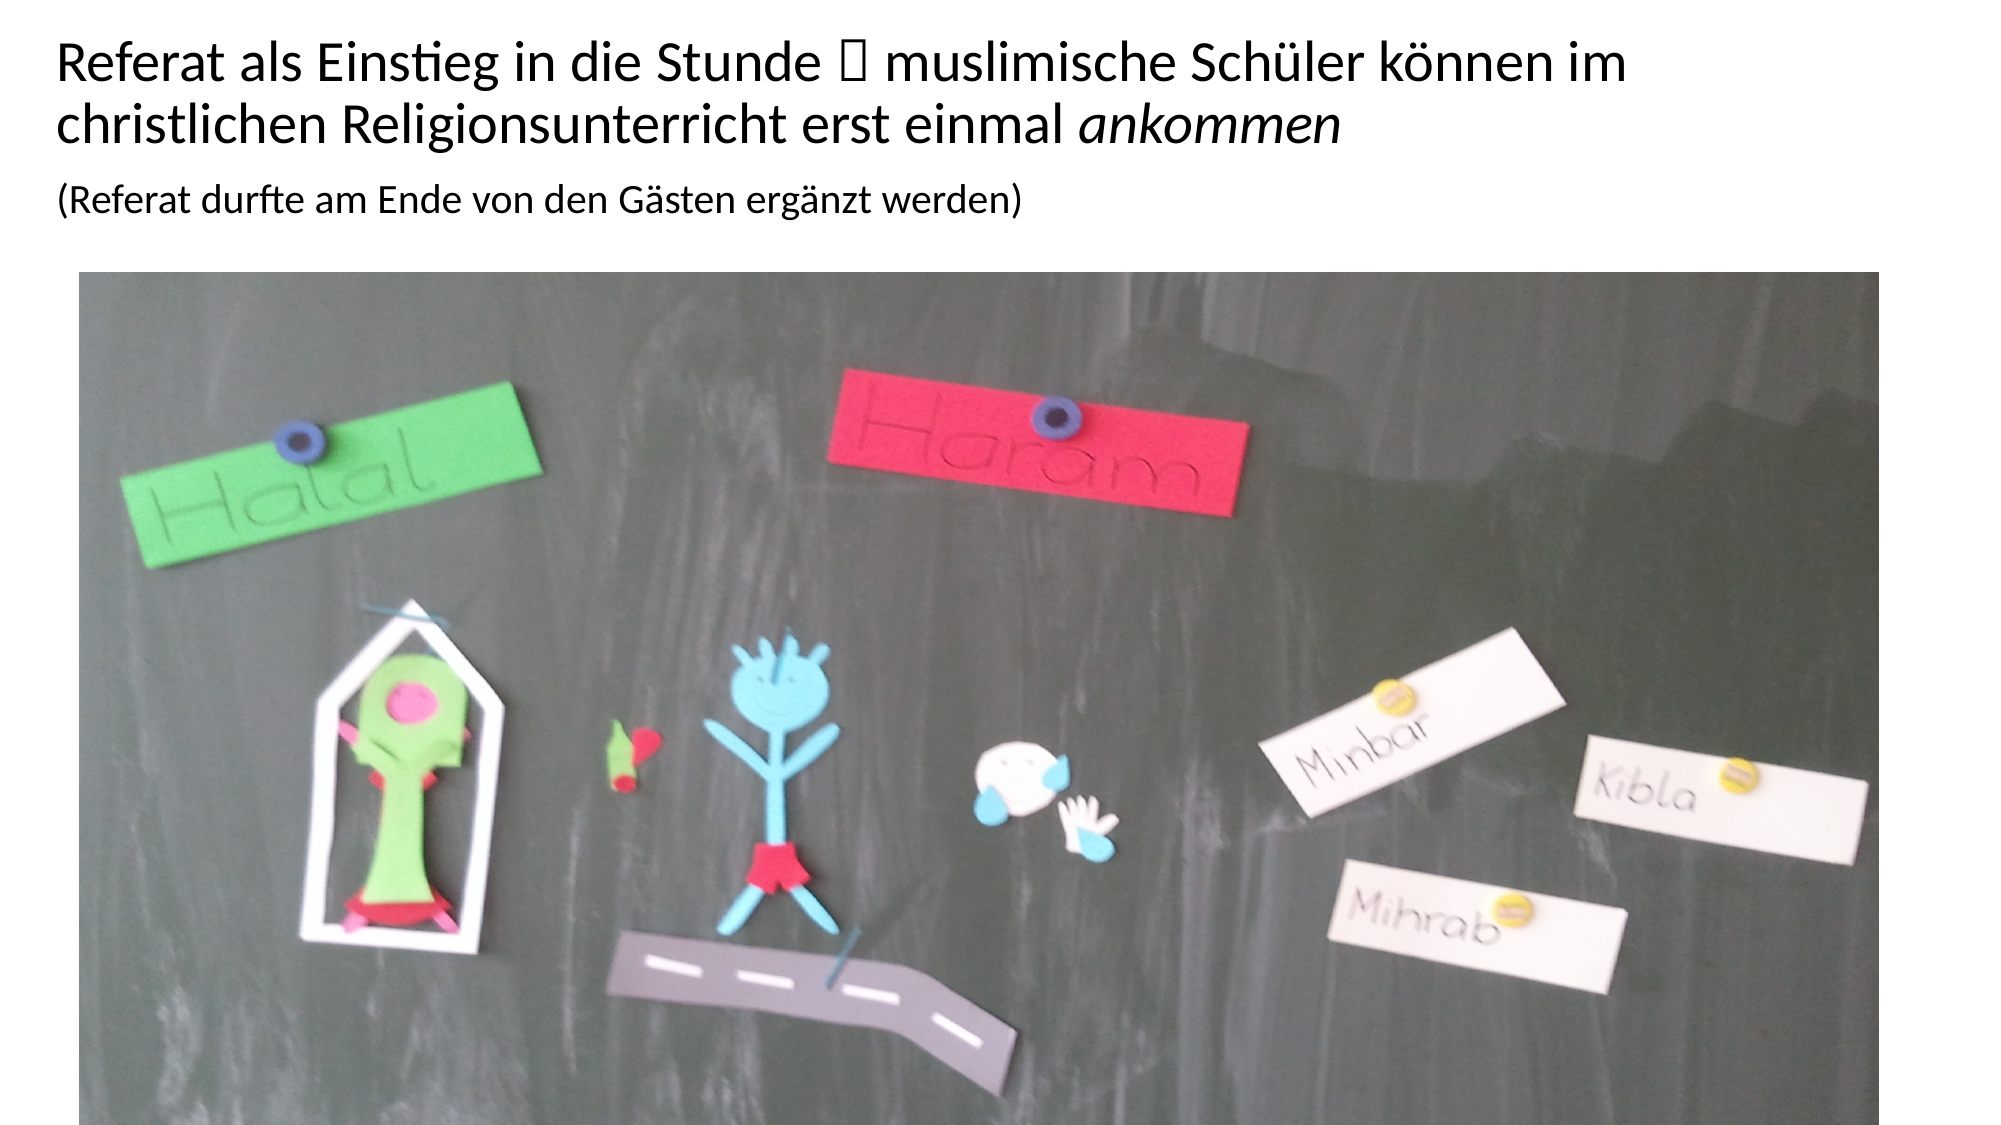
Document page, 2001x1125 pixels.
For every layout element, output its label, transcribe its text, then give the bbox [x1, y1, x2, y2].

picture [79, 272, 1879, 1125]
list Referat als Einstieg in die Stunde  muslimische Schüler können im christlichen Religionsunterricht erst einmal ankommen (Referat durfte am Ende von den Gästen ergänzt werden) [41, 23, 1879, 1071]
